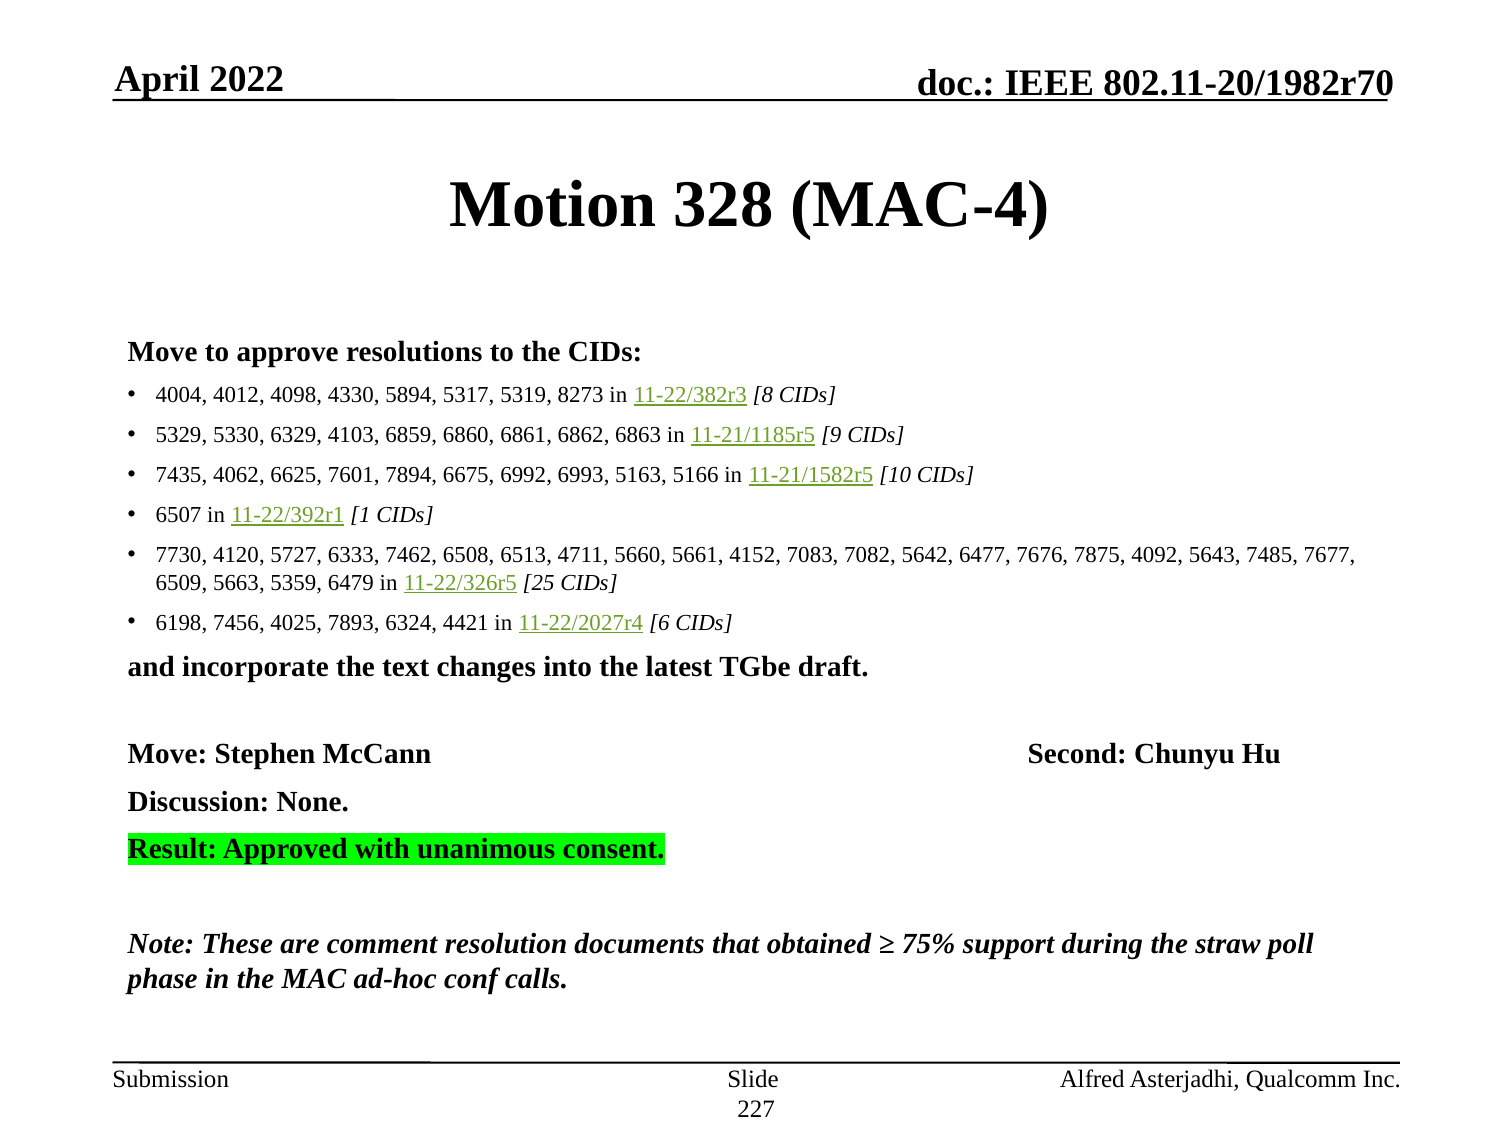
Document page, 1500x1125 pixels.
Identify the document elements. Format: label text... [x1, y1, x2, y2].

list Move to approve resolutions to the CIDs: 4004, 4012, 4098, 4330, 5894, 5317, 5319, 8273 in 11-22/382r3 [8 CIDs] 5329, 5330, 6329, 4103, 6859, 6860, 6861, 6862, 6863 in 11-21/1185r5 [9 CIDs] 7435, 4062, 6625, 7601, 7894, 6675, 6992, 6993, 5163, 5166 in 11-21/1582r5 [10 CIDs] 6507 in 11-22/392r1 [1 CIDs] 7730, 4120, 5727, 6333, 7462, 6508, 6513, 4711, 5660, 5661, 4152, 7083, 7082, 5642, 6477, 7676, 7875, 4092, 5643, 7485, 7677, 6509, 5663, 5359, 6479 in 11-22/326r5 [25 CIDs] 6198, 7456, 4025, 7893, 6324, 4421 in 11-22/2027r4 [6 CIDs] and incorporate the text changes into the latest TGbe draft. Move: Stephen McCann Second: Chunyu Hu Discussion: None. Result: Approved with unanimous consent. Note: These are comment resolution documents that obtained ≥ 75% support during the straw poll phase in the MAC ad-hoc conf calls. [112, 324, 1388, 1063]
slide_number Slide 227 [712, 1061, 800, 1123]
title Motion 328 (MAC-4) [112, 112, 1388, 288]
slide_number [114, 54, 423, 100]
footer Alfred Asterjadhi, Qualcomm Inc. [878, 1061, 1402, 1093]
